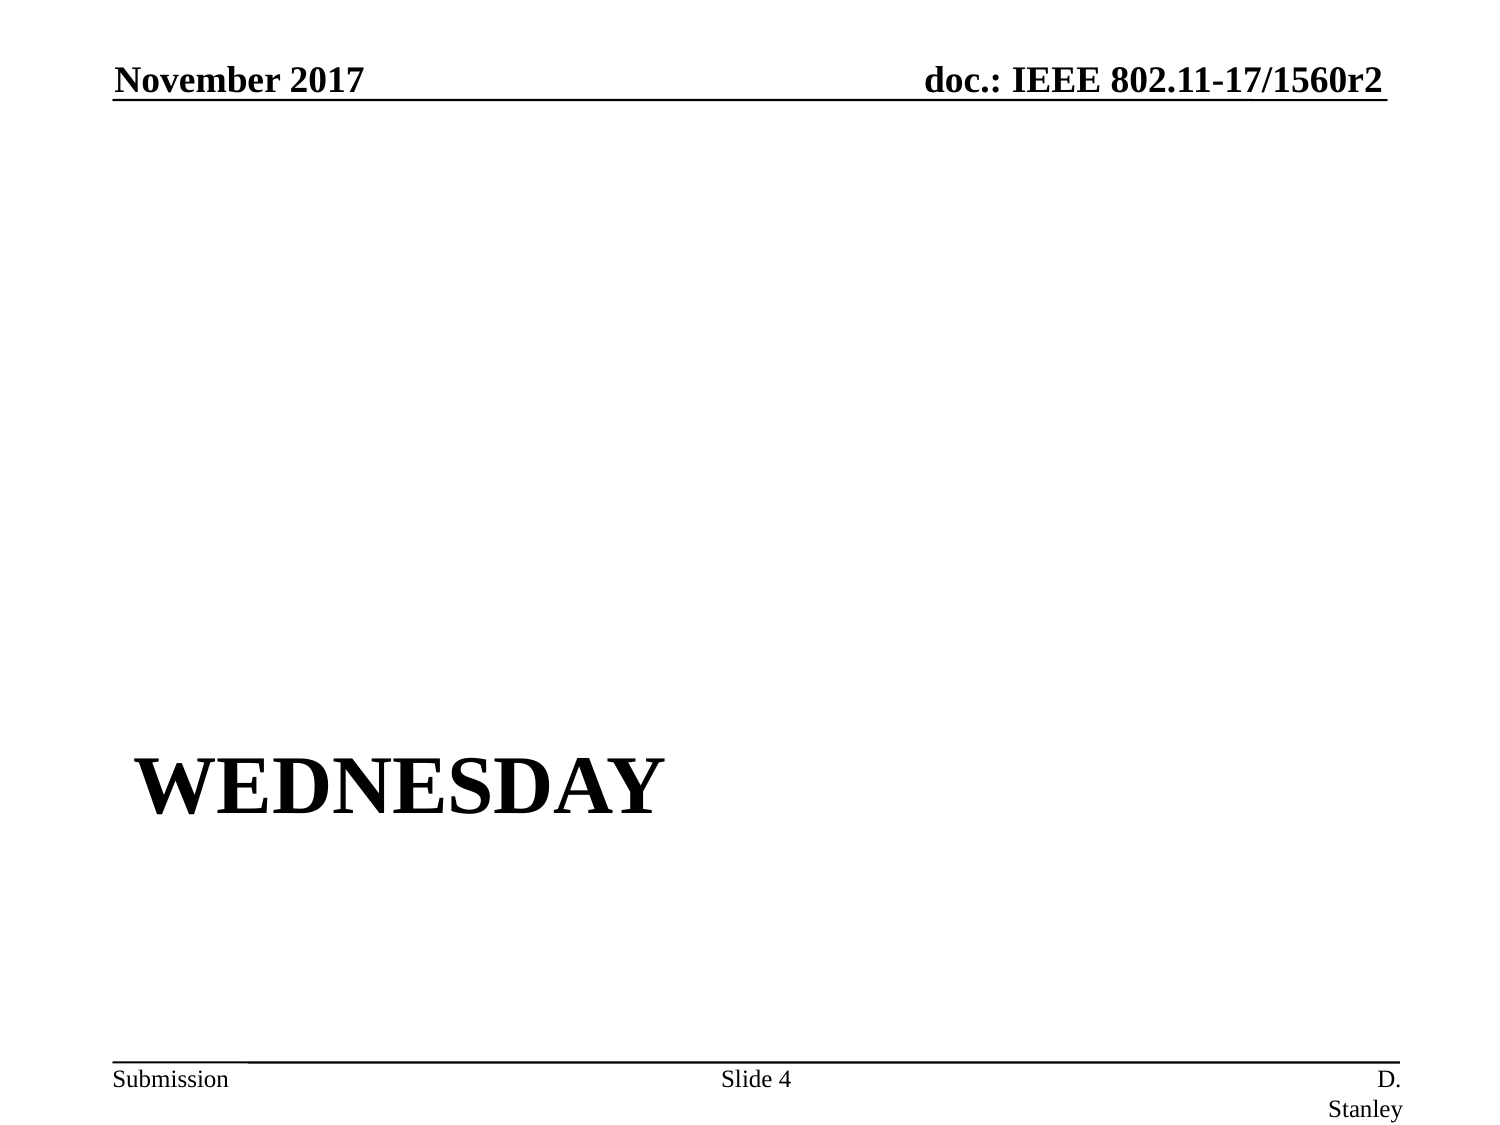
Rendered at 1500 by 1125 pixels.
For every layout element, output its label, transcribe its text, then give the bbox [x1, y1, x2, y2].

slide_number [114, 54, 374, 101]
footer D. Stanley, HP Enterprise [1324, 1061, 1402, 1093]
slide_number Slide 4 [712, 1061, 800, 1093]
title Wednesday [118, 722, 1394, 947]
